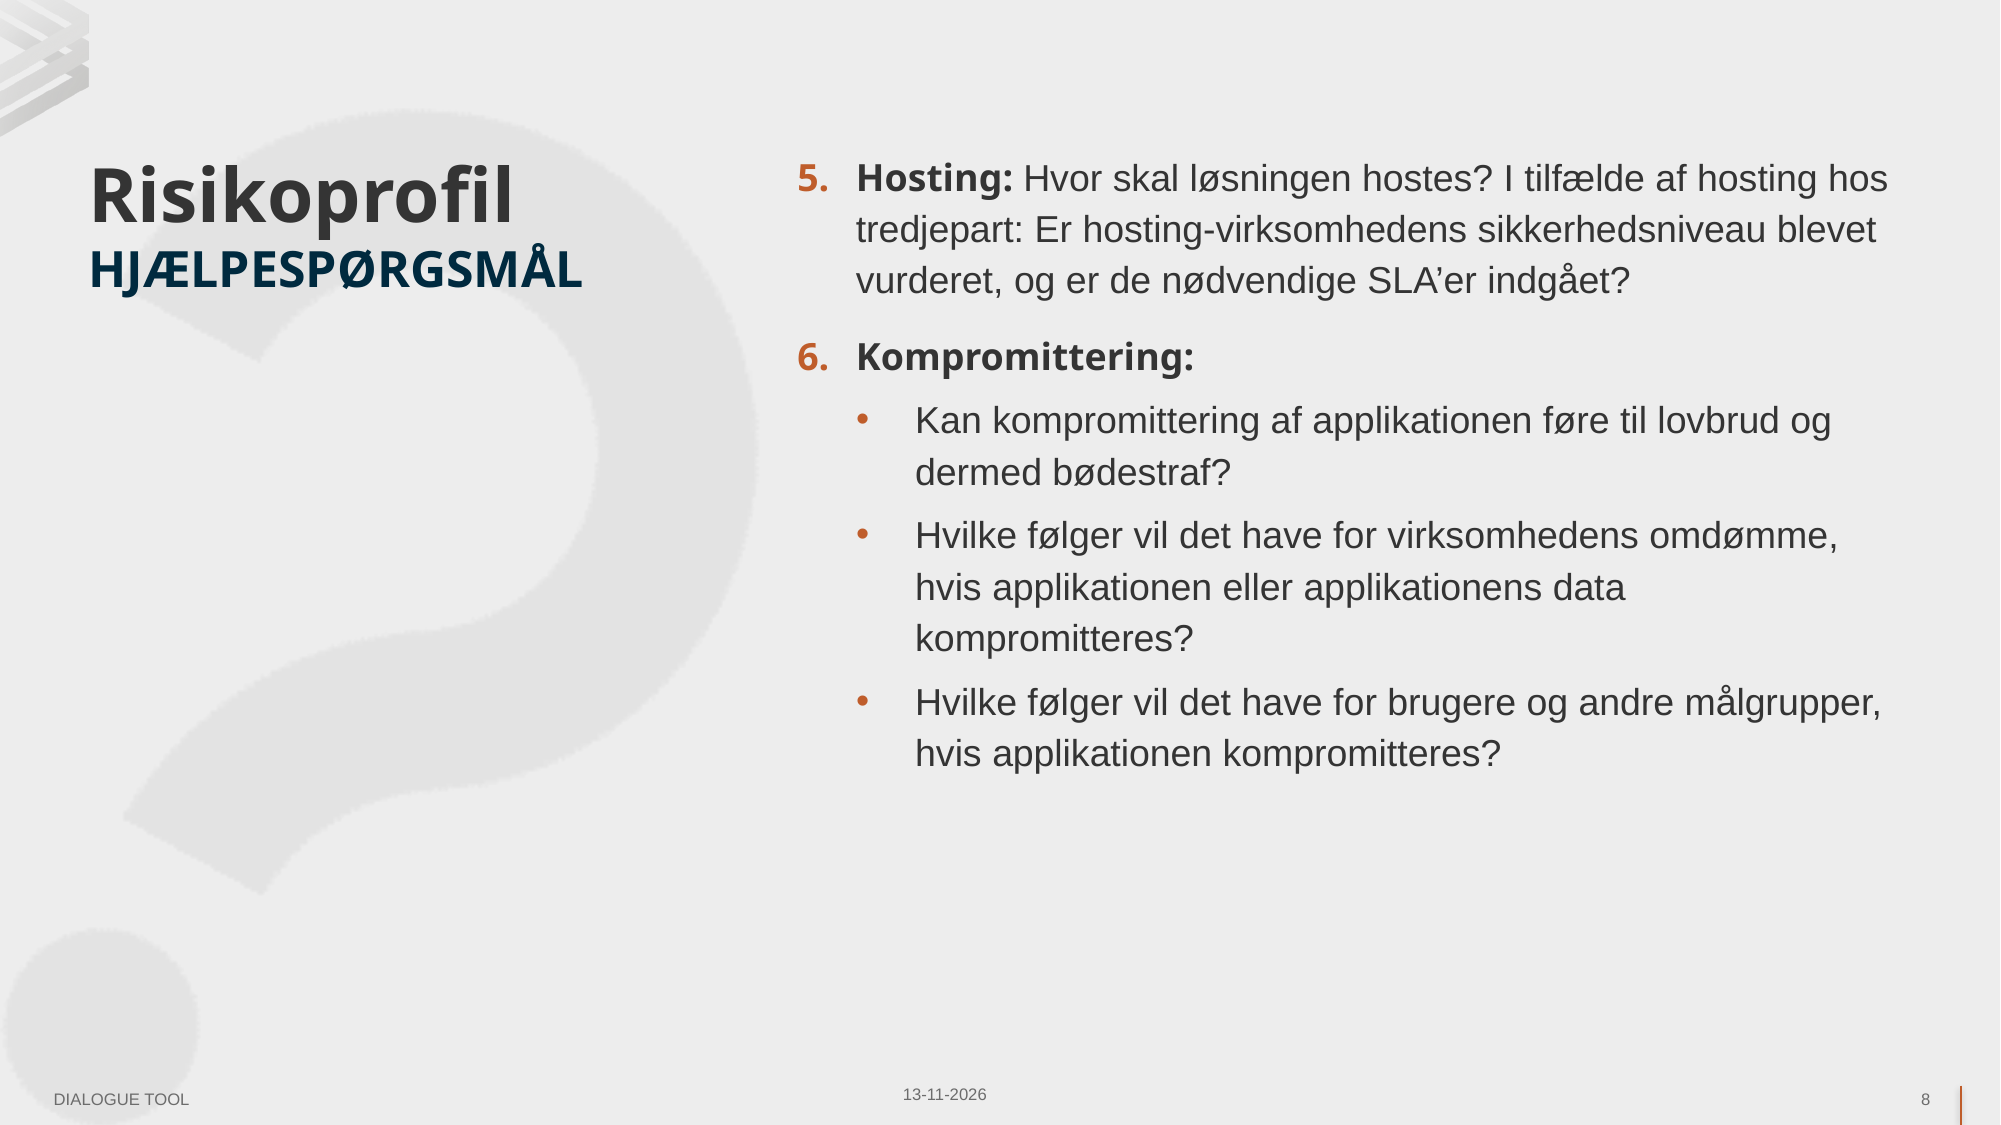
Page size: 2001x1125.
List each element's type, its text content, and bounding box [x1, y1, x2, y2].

picture [0, 0, 844, 1125]
list Hosting: Hvor skal løsningen hostes? I tilfælde af hosting hos tredjepart: Er hosting-virksomhedens sikkerhedsniveau blevet vurderet, og er de nødvendige SLA’er indgået? Kompromittering: Kan kompromittering af applikationen føre til lovbrud og dermed bødestraf? Hvilke følger vil det have for virksomhedens omdømme, hvis applikationen eller applikationens data kompromitteres? Hvilke følger vil det have for brugere og andre målgrupper, hvis applikationen kompromitteres? [797, 147, 1912, 1002]
footer DIALOGUE TOOL [38, 1081, 326, 1112]
slide_number 8 [1852, 1081, 1946, 1112]
title Risikoprofil hjælpespørgsmål [88, 147, 734, 300]
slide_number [738, 1076, 1152, 1112]
